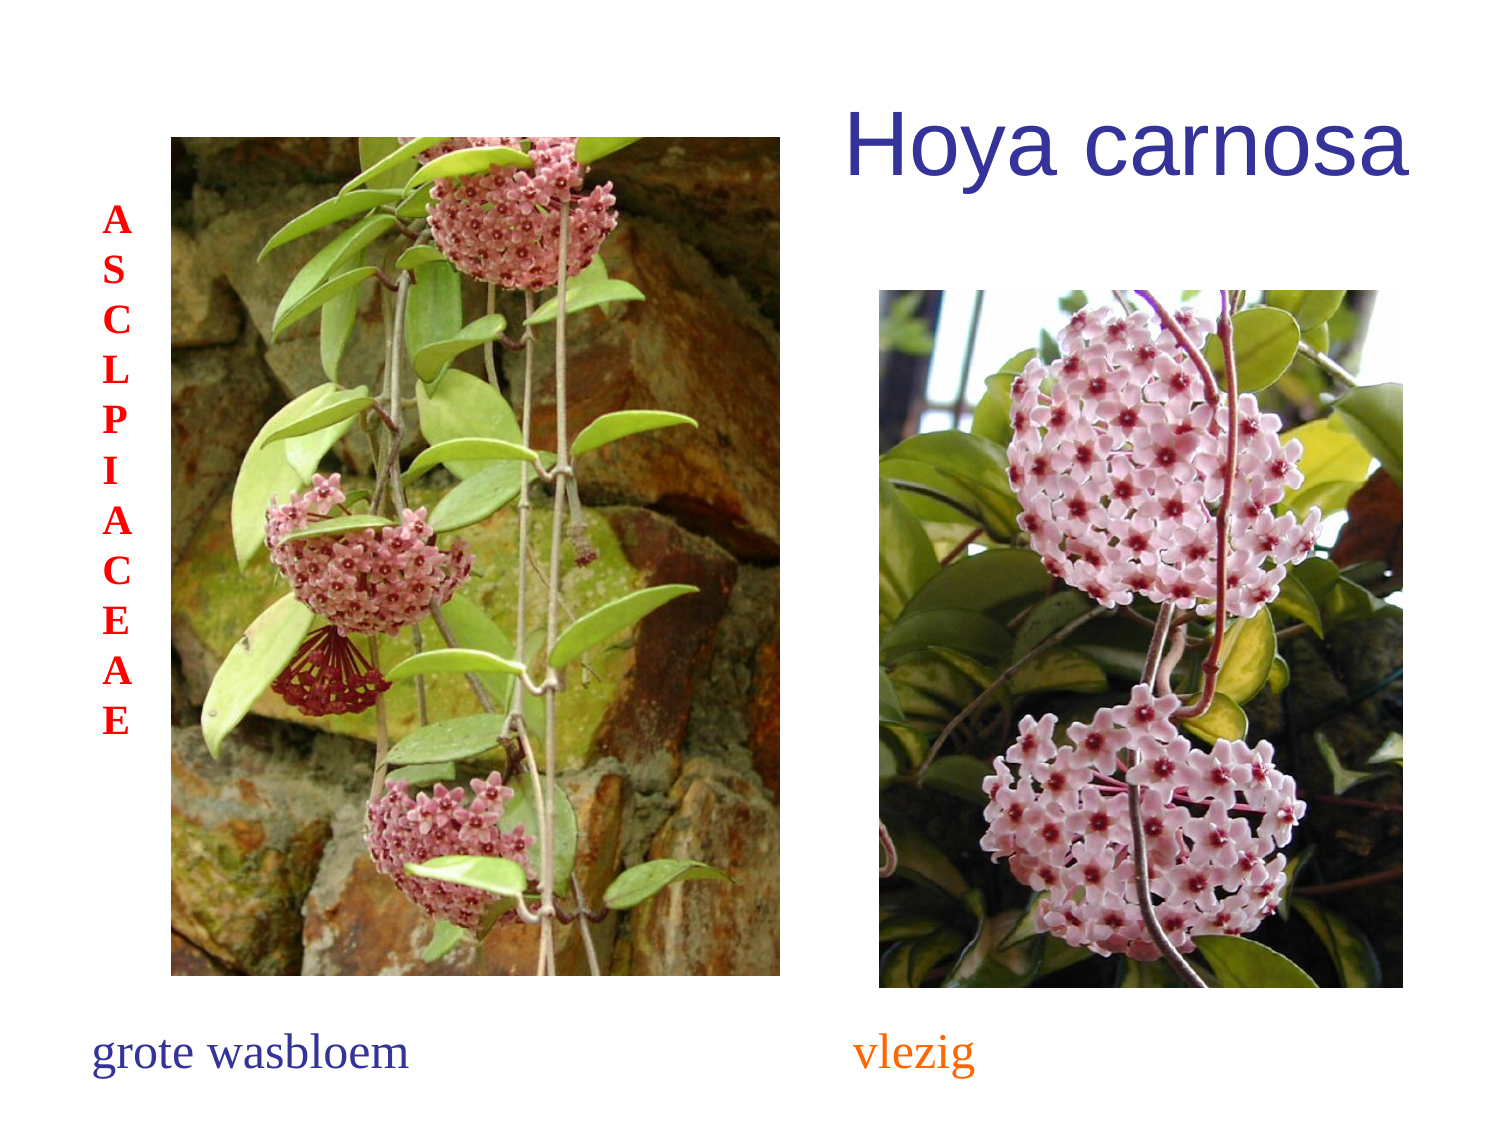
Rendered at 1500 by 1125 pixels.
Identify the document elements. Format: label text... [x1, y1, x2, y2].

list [170, 136, 781, 976]
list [879, 290, 1403, 988]
text_box grote wasbloem [76, 1011, 1140, 1087]
text_box ASCLPIACEAE [87, 184, 150, 750]
title Hoya carnosa [75, 45, 1425, 233]
